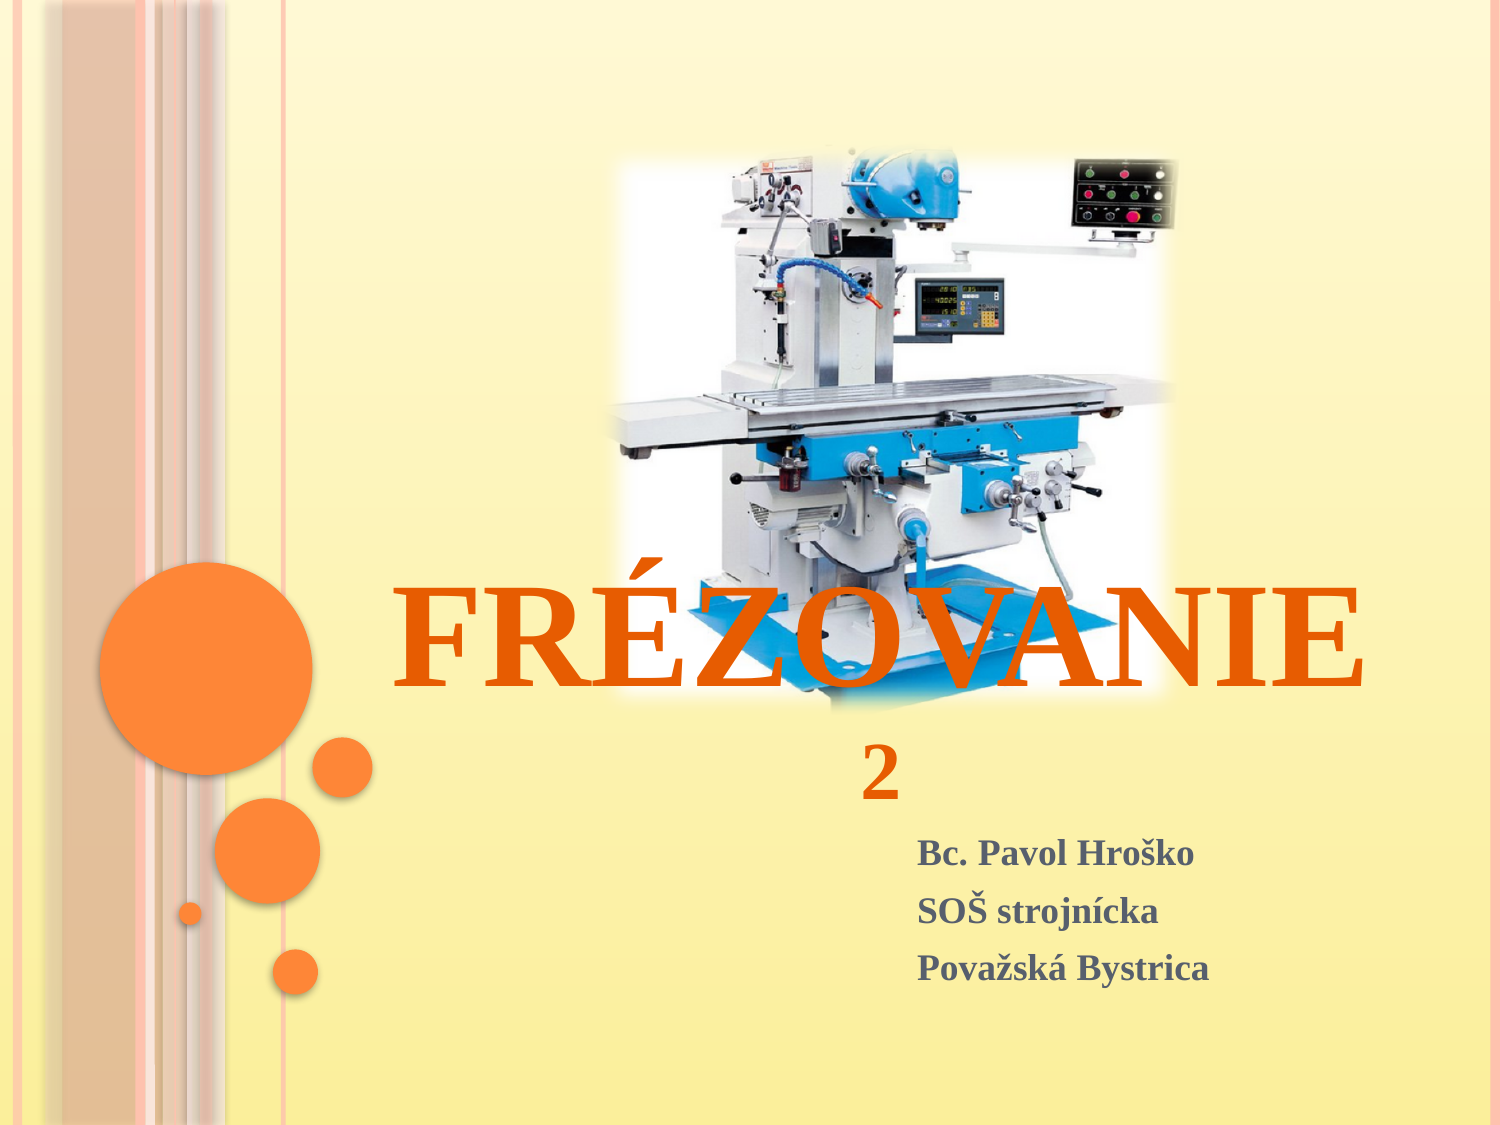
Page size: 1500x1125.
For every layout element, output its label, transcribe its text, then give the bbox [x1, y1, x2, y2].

title FRÉZOVANIE 2 [375, 512, 1388, 824]
subtitle Bc. Pavol Hroško SOŠ strojnícka Považská Bystrica [902, 820, 1388, 1046]
picture [597, 140, 1184, 716]
